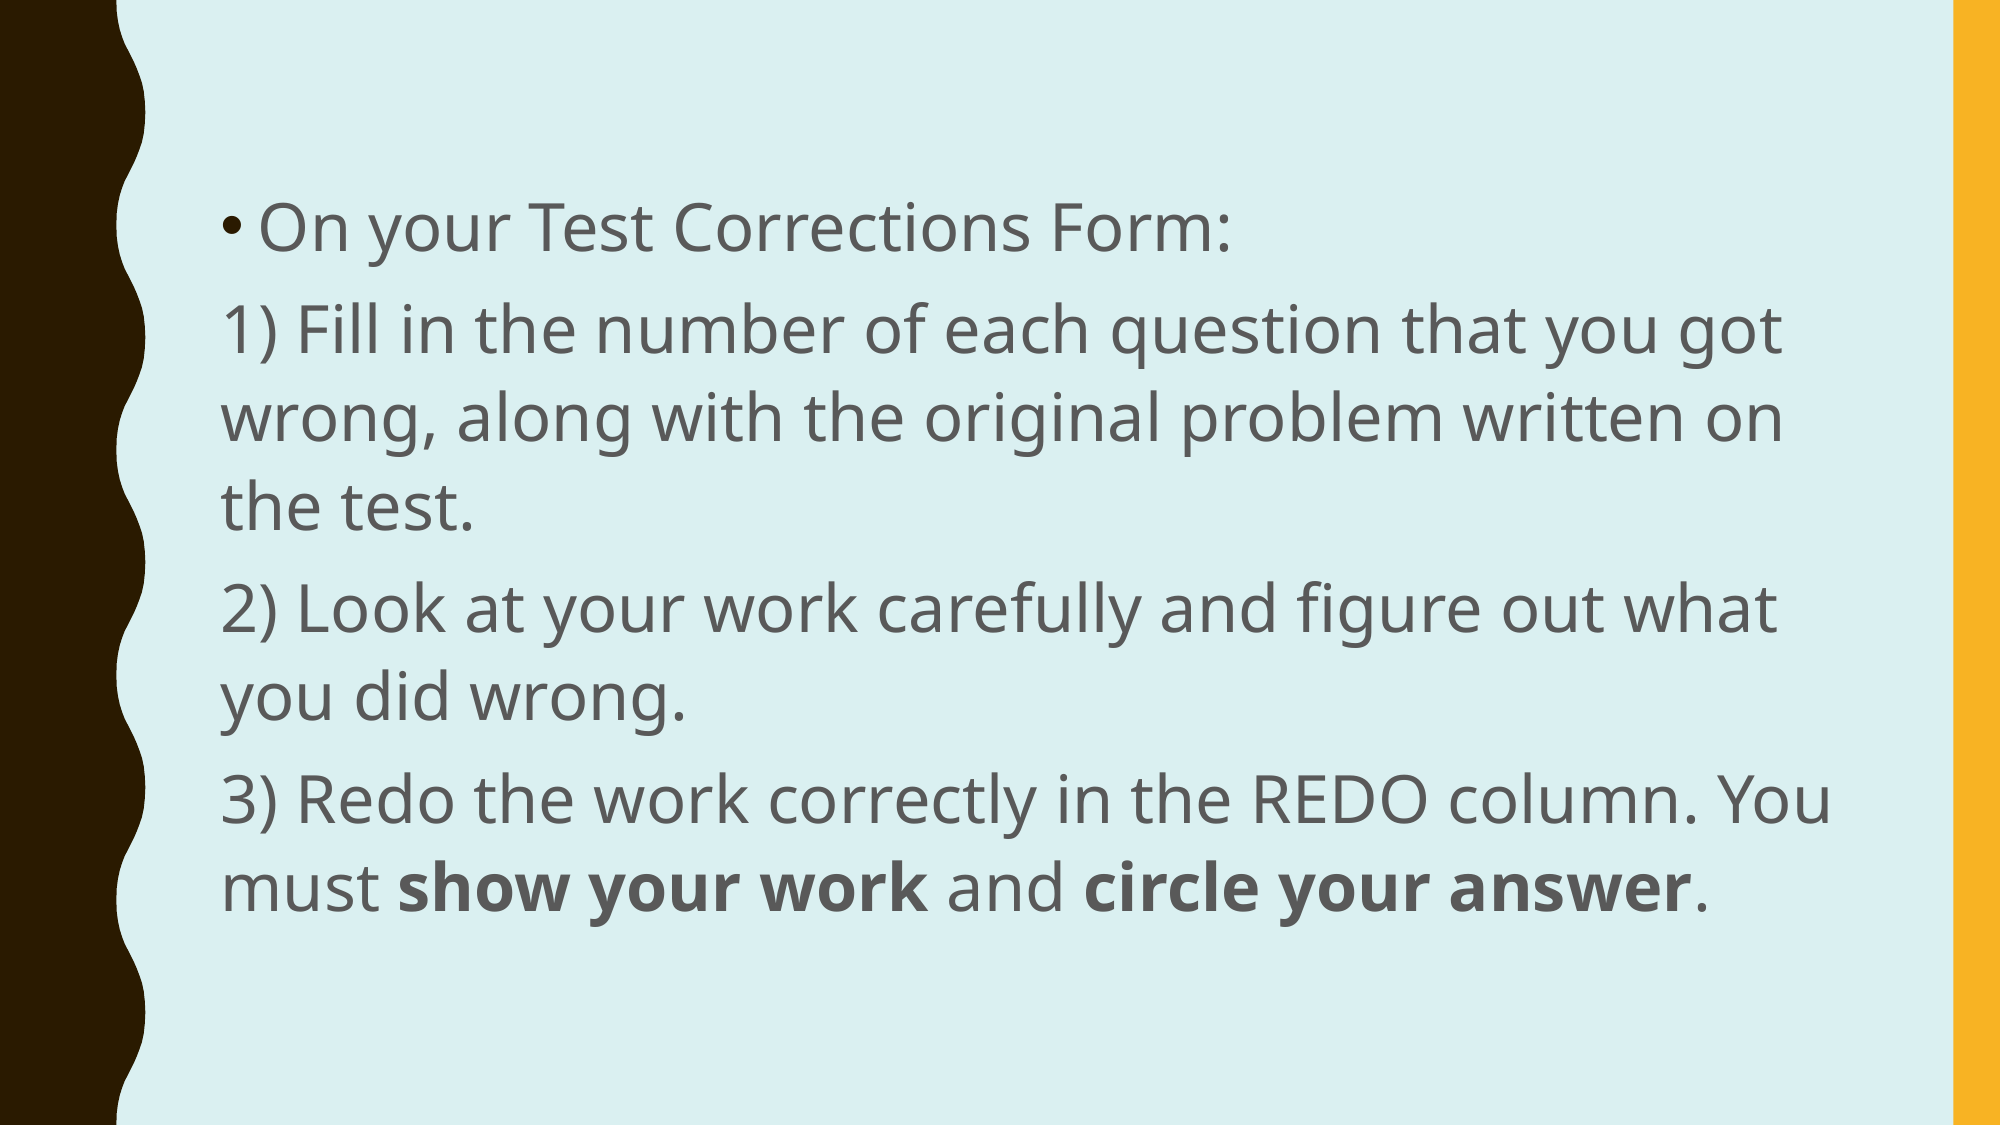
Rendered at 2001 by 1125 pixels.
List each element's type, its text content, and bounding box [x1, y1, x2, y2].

list On your Test Corrections Form: 1) Fill in the number of each question that you got wrong, along with the original problem written on the test. 2) Look at your work carefully and figure out what you did wrong. 3) Redo the work correctly in the REDO column. You must show your work and circle your answer. [205, 169, 1875, 965]
